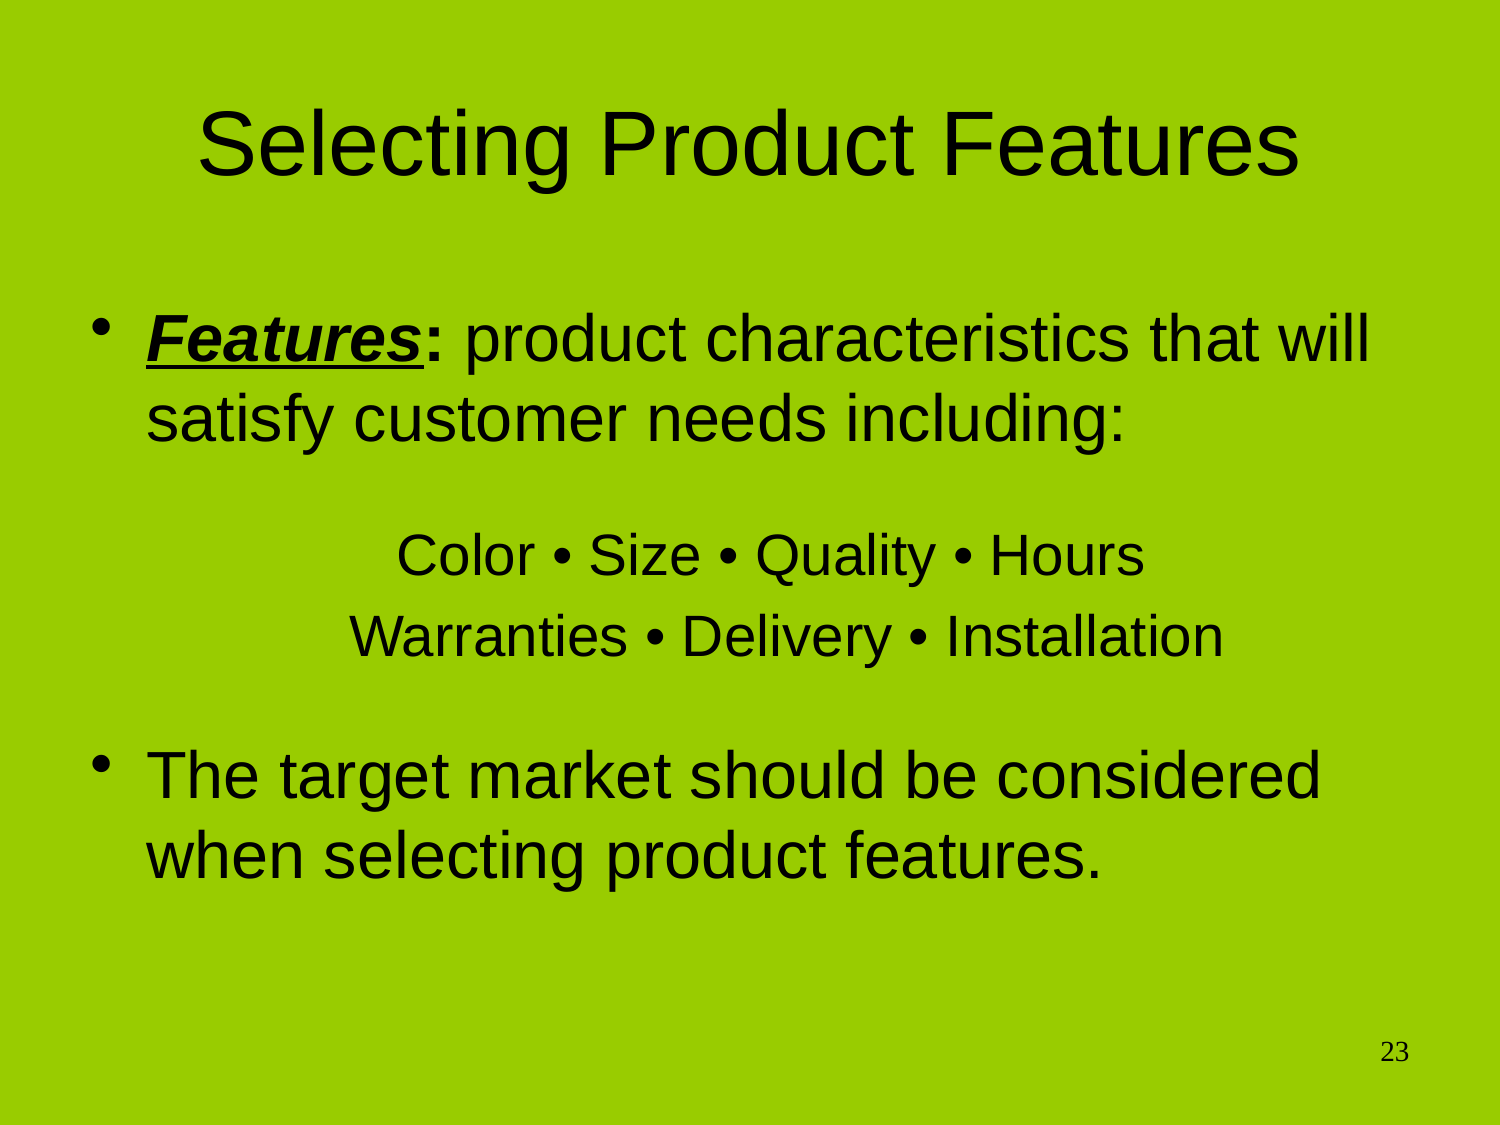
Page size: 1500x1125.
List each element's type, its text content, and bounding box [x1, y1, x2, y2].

slide_number 23 [1074, 1031, 1426, 1103]
list Features: product characteristics that will satisfy customer needs including: Color • Size • Quality • Hours Warranties • Delivery • Installation The target market should be considered when selecting product features. [74, 287, 1426, 1031]
title Selecting Product Features [74, 44, 1426, 233]
